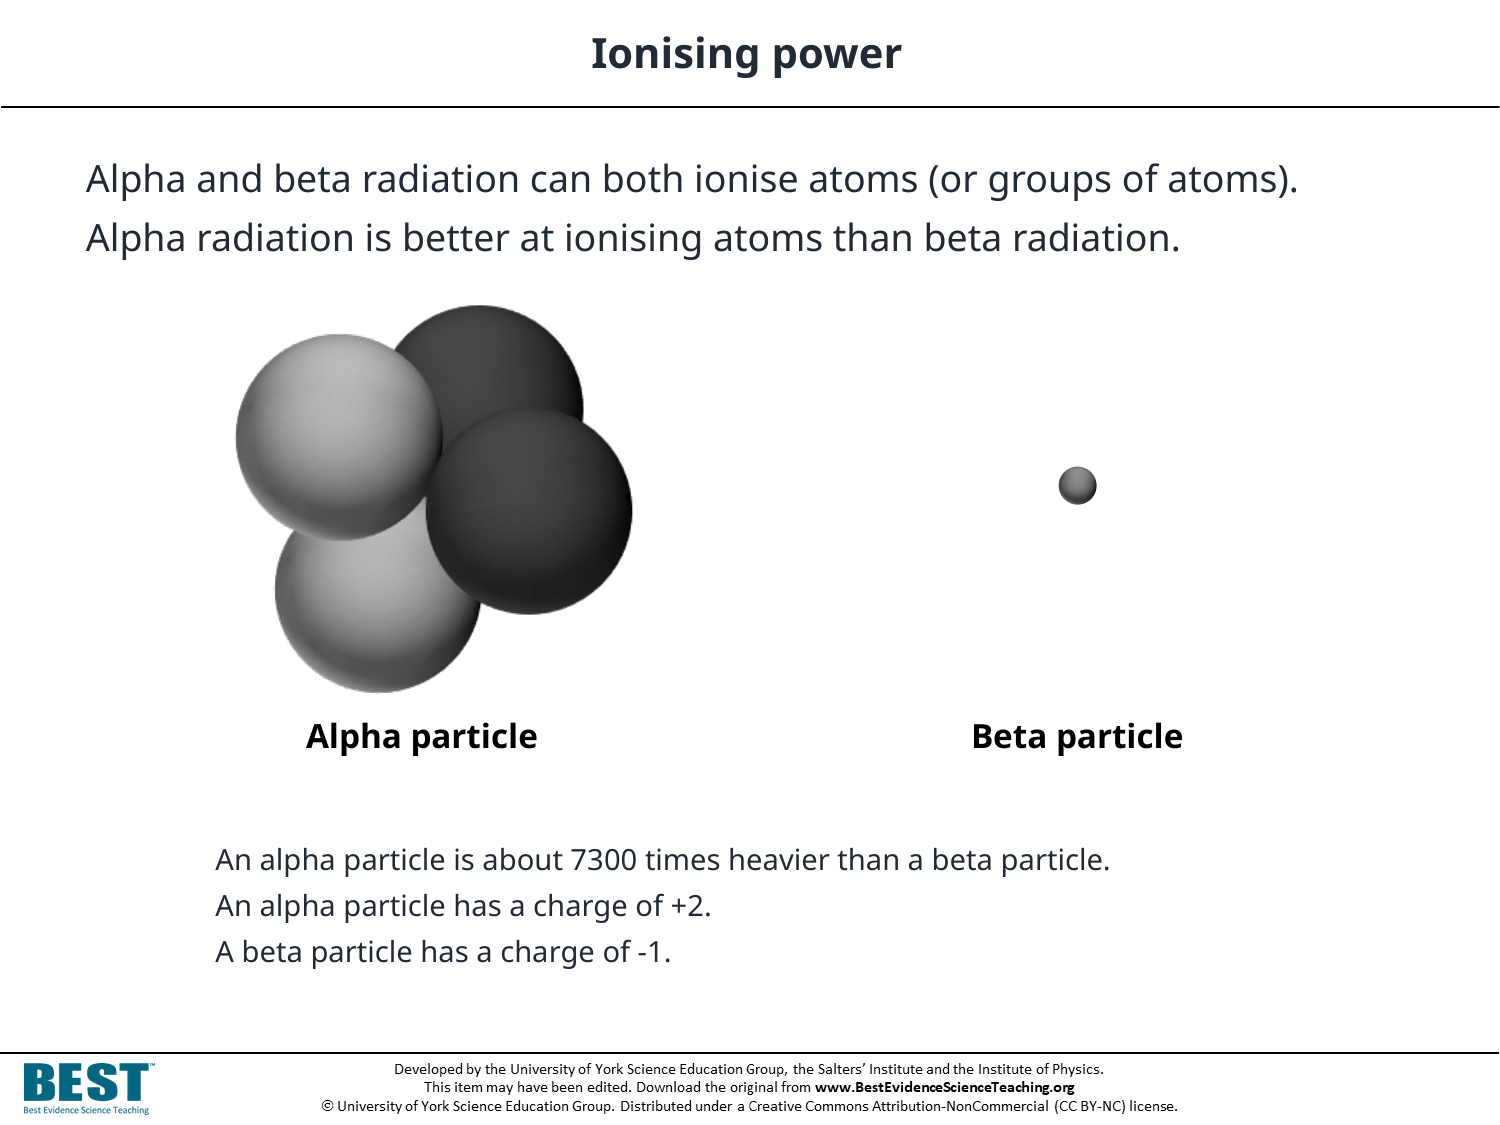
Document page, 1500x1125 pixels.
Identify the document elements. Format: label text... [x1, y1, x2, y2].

text_box Ionising power [23, 4, 1471, 99]
picture [0, 106, 1500, 1125]
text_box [200, 293, 1240, 764]
